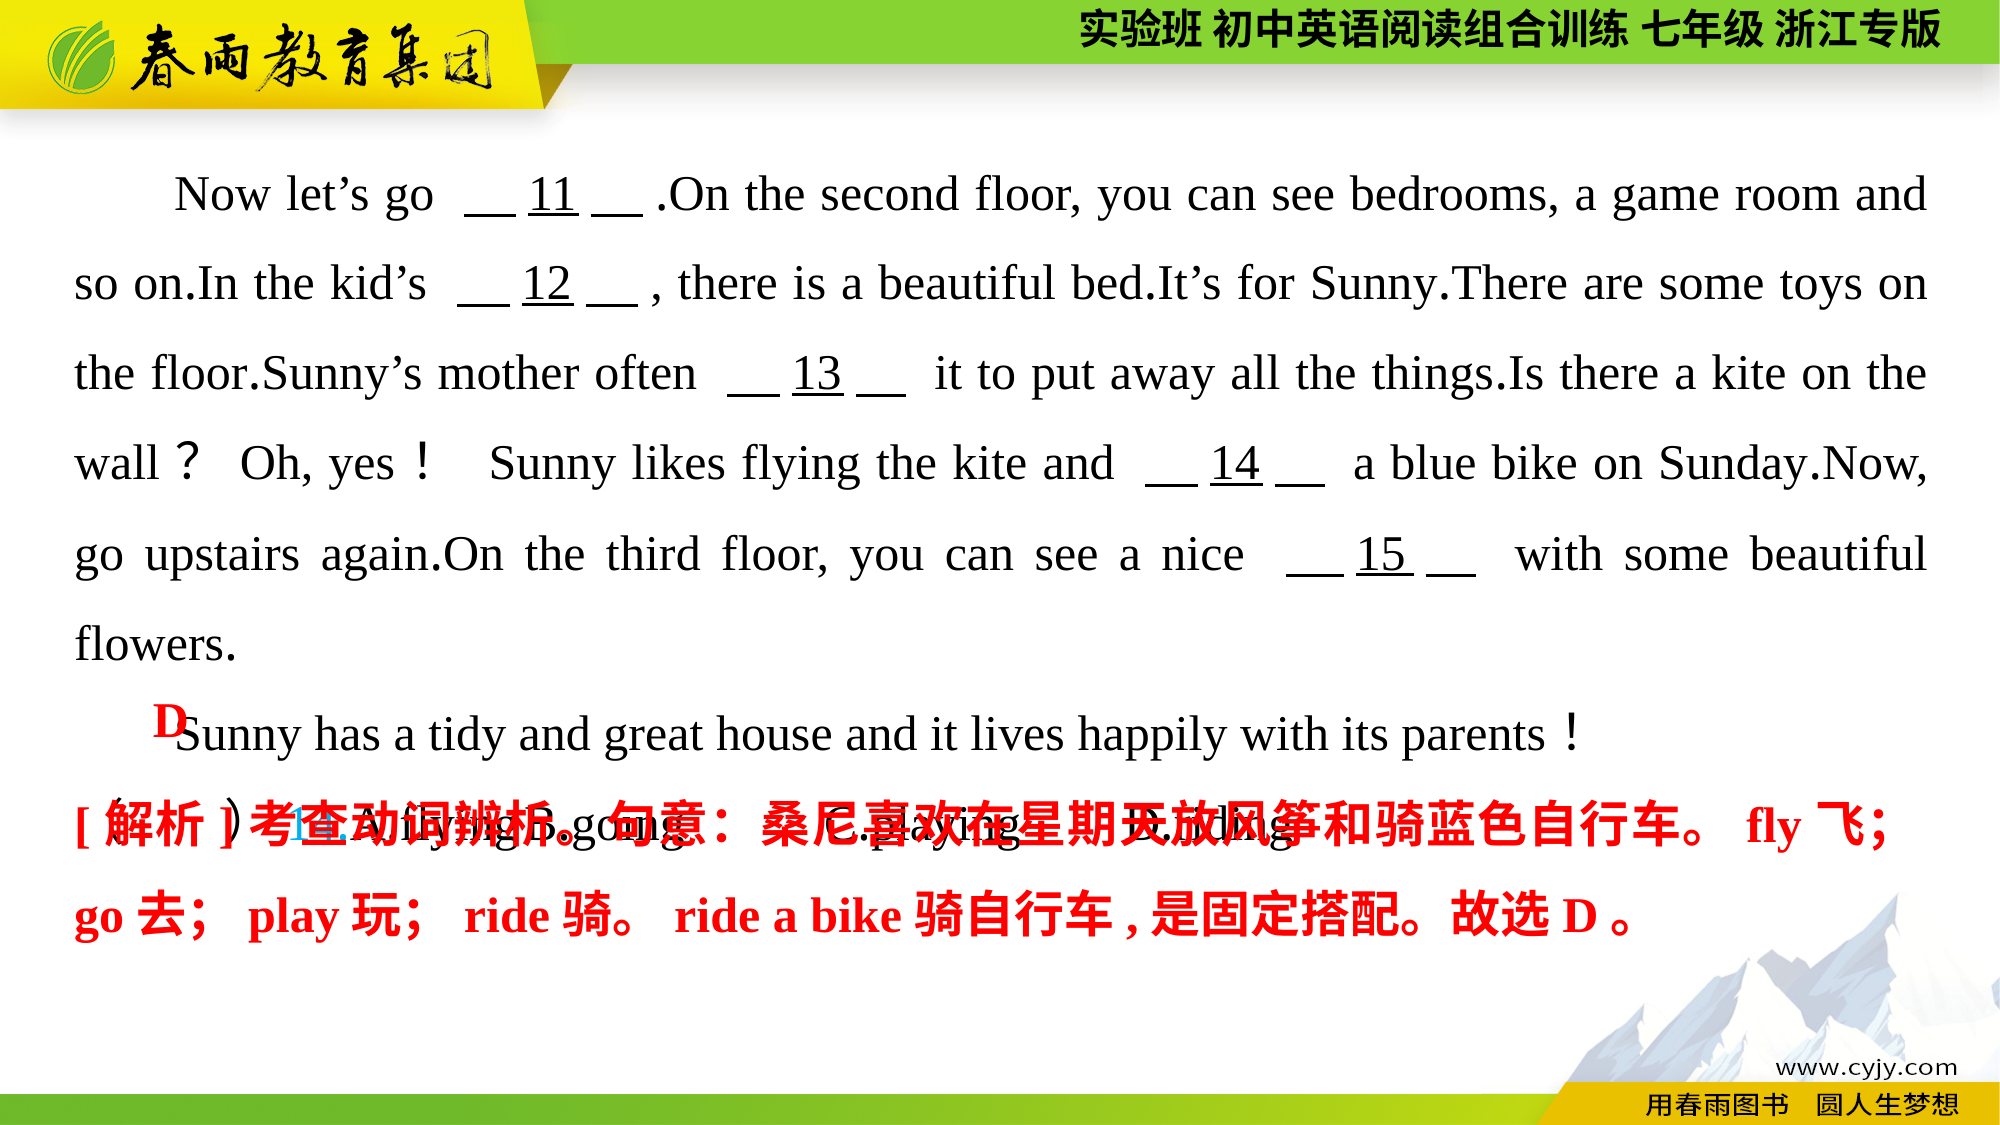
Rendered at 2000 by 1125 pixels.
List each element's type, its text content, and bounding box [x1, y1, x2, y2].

picture [0, 0, 2000, 1125]
text_box [解析]考查动词辨析。句意：桑尼喜欢在星期天放风筝和骑蓝色自行车。fly飞；go去；play玩；ride骑。ride a bike骑自行车,是固定搭配。故选D。 [59, 755, 1944, 950]
list Now let’s go 11 .On the second floor, you can see bedrooms, a game room and so on.In the kid’s 12 , there is a beautiful bed.It’s for Sunny.There are some toys on the floor.Sunny’s mother often 13 it to put away all the things.Is there a kite on the wall？Oh, yes！ Sunny likes flying the kite and 14 a blue bike on Sunday.Now, go upstairs again.On the third floor, you can see a nice 15 with some beautiful flowers. Sunny has a tidy and great house and it lives happily with its parents！ （ ）14.A.flying B.going C.playing D.riding [59, 122, 1944, 755]
text_box D [138, 680, 204, 755]
